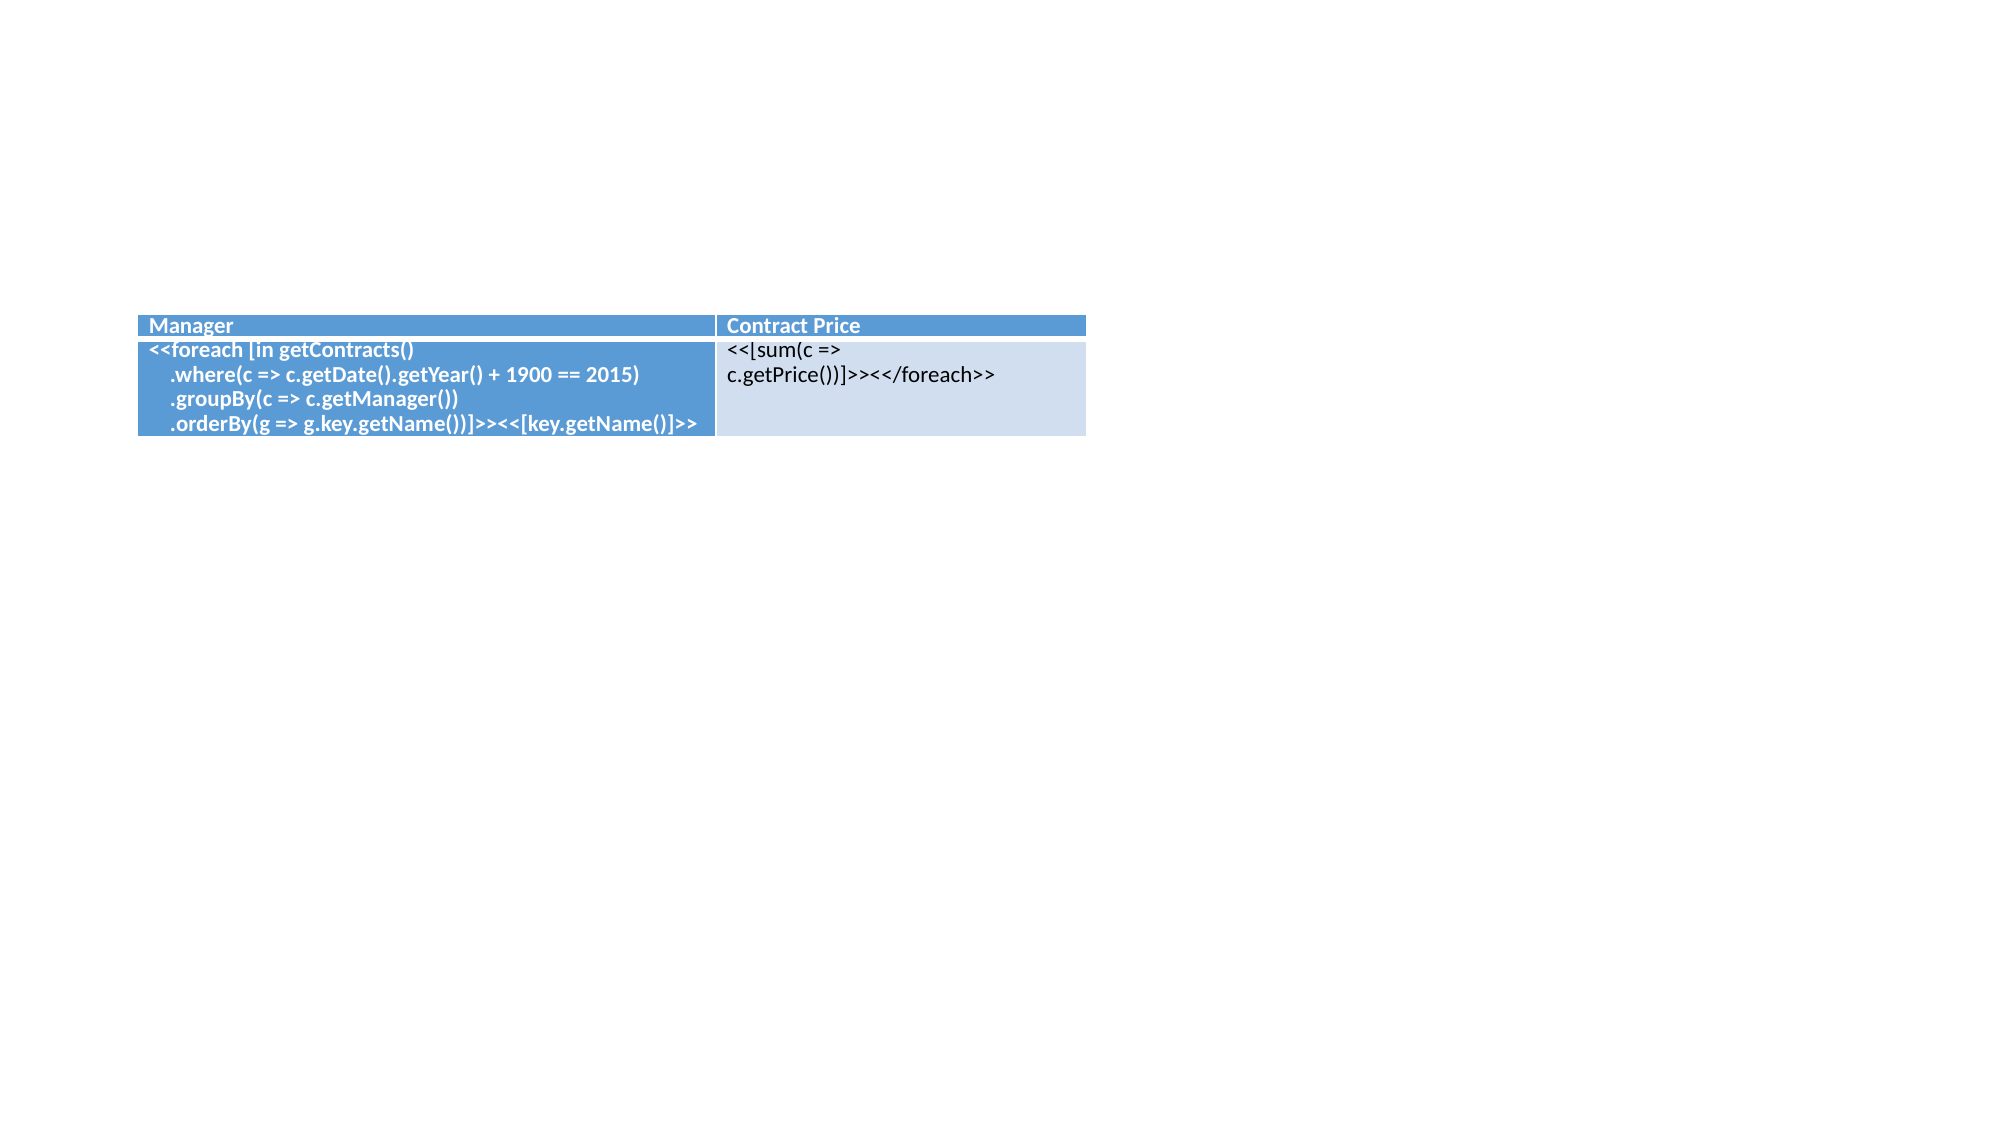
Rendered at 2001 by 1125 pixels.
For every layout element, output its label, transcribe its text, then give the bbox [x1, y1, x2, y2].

table_header Contract Price [717, 315, 1086, 336]
table_cell <<[sum(c => c.getPrice())]>><</foreach>> [717, 342, 1086, 436]
table_cell <<foreach [in getContracts() .where(c => c.getDate().getYear() + 1900 == 2015) .groupBy(c => c.getManager()) .orderBy(g => g.key.getName())]>><<[key.getName()]>> [138, 342, 715, 436]
table_header Manager [138, 315, 715, 336]
